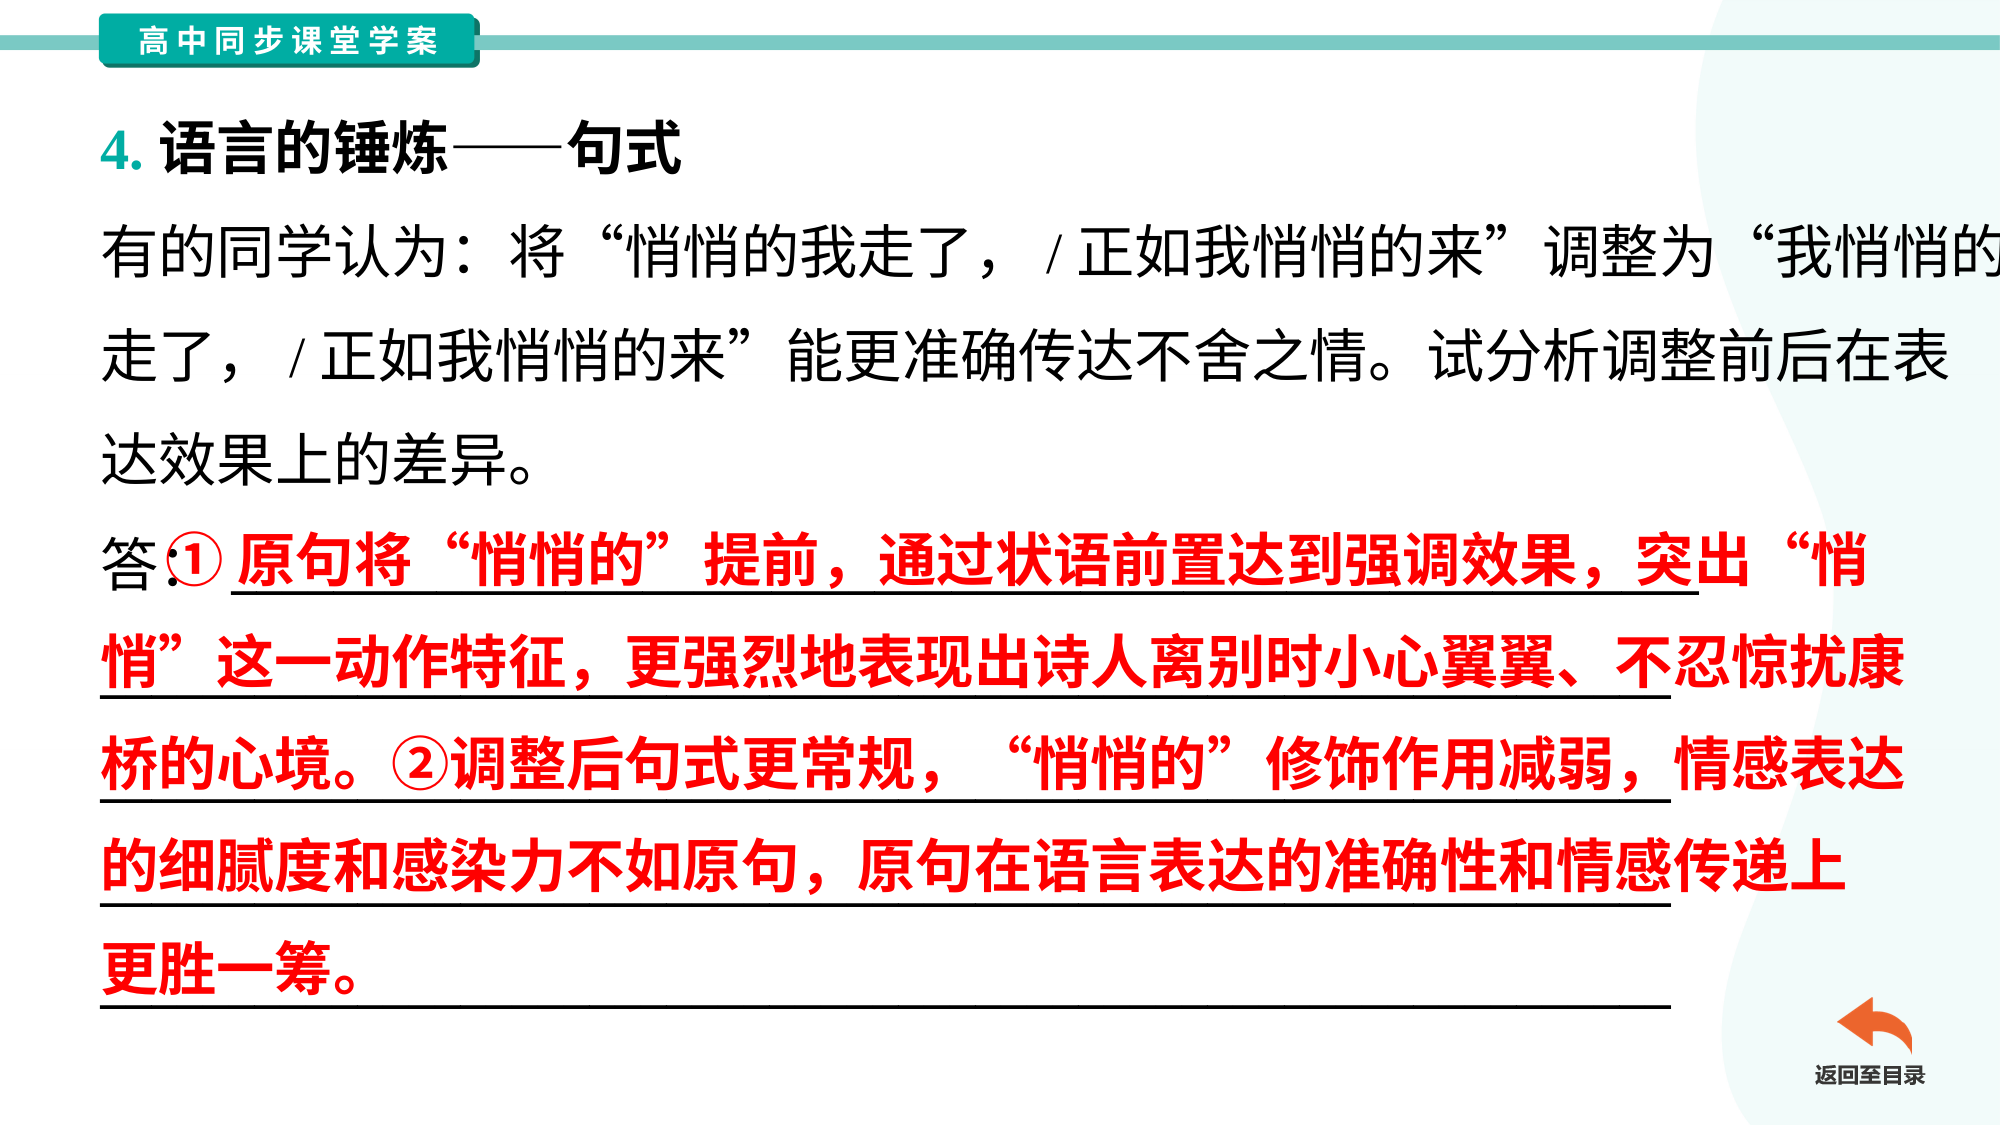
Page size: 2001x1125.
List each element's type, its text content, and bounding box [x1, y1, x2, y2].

text_box ①原句将“悄悄的”提前，通过状语前置达到强调效果，突出“悄 悄”这一动作特征，更强烈地表现出诗人离别时小心翼翼、不忍惊扰康 桥的心境。②调整后句式更常规，“悄悄的”修饰作用减弱，情感表达 的细腻度和感染力不如原句，原句在语言表达的准确性和情感传递上 更胜一筹。 [100, 491, 1899, 991]
picture [0, 0, 2000, 1125]
text_box 4.语言的锤炼——句式 有的同学认为：将“悄悄的我走了，/正如我悄悄的来”调整为“我悄悄的 走了，/正如我悄悄的来”能更准确传达不舍之情。试分析调整前后在表 达效果上的差异。 答：_________________________________________________________ _____________________________________________________________ _____________________________________________________________ _____________________________________________________________ _____________________________________________________________ [100, 76, 1899, 491]
text_box 4.语言的锤炼——句式 有的同学认为：将“悄悄的我走了，/正如我悄悄的来”调整为“我悄悄的 走了，/正如我悄悄的来”能更准确传达不舍之情。试分析调整前后在表 达效果上的差异。 答：_________________________________________________________ _____________________________________________________________ _____________________________________________________________ _____________________________________________________________ _____________________________________________________________ [100, 991, 1899, 997]
